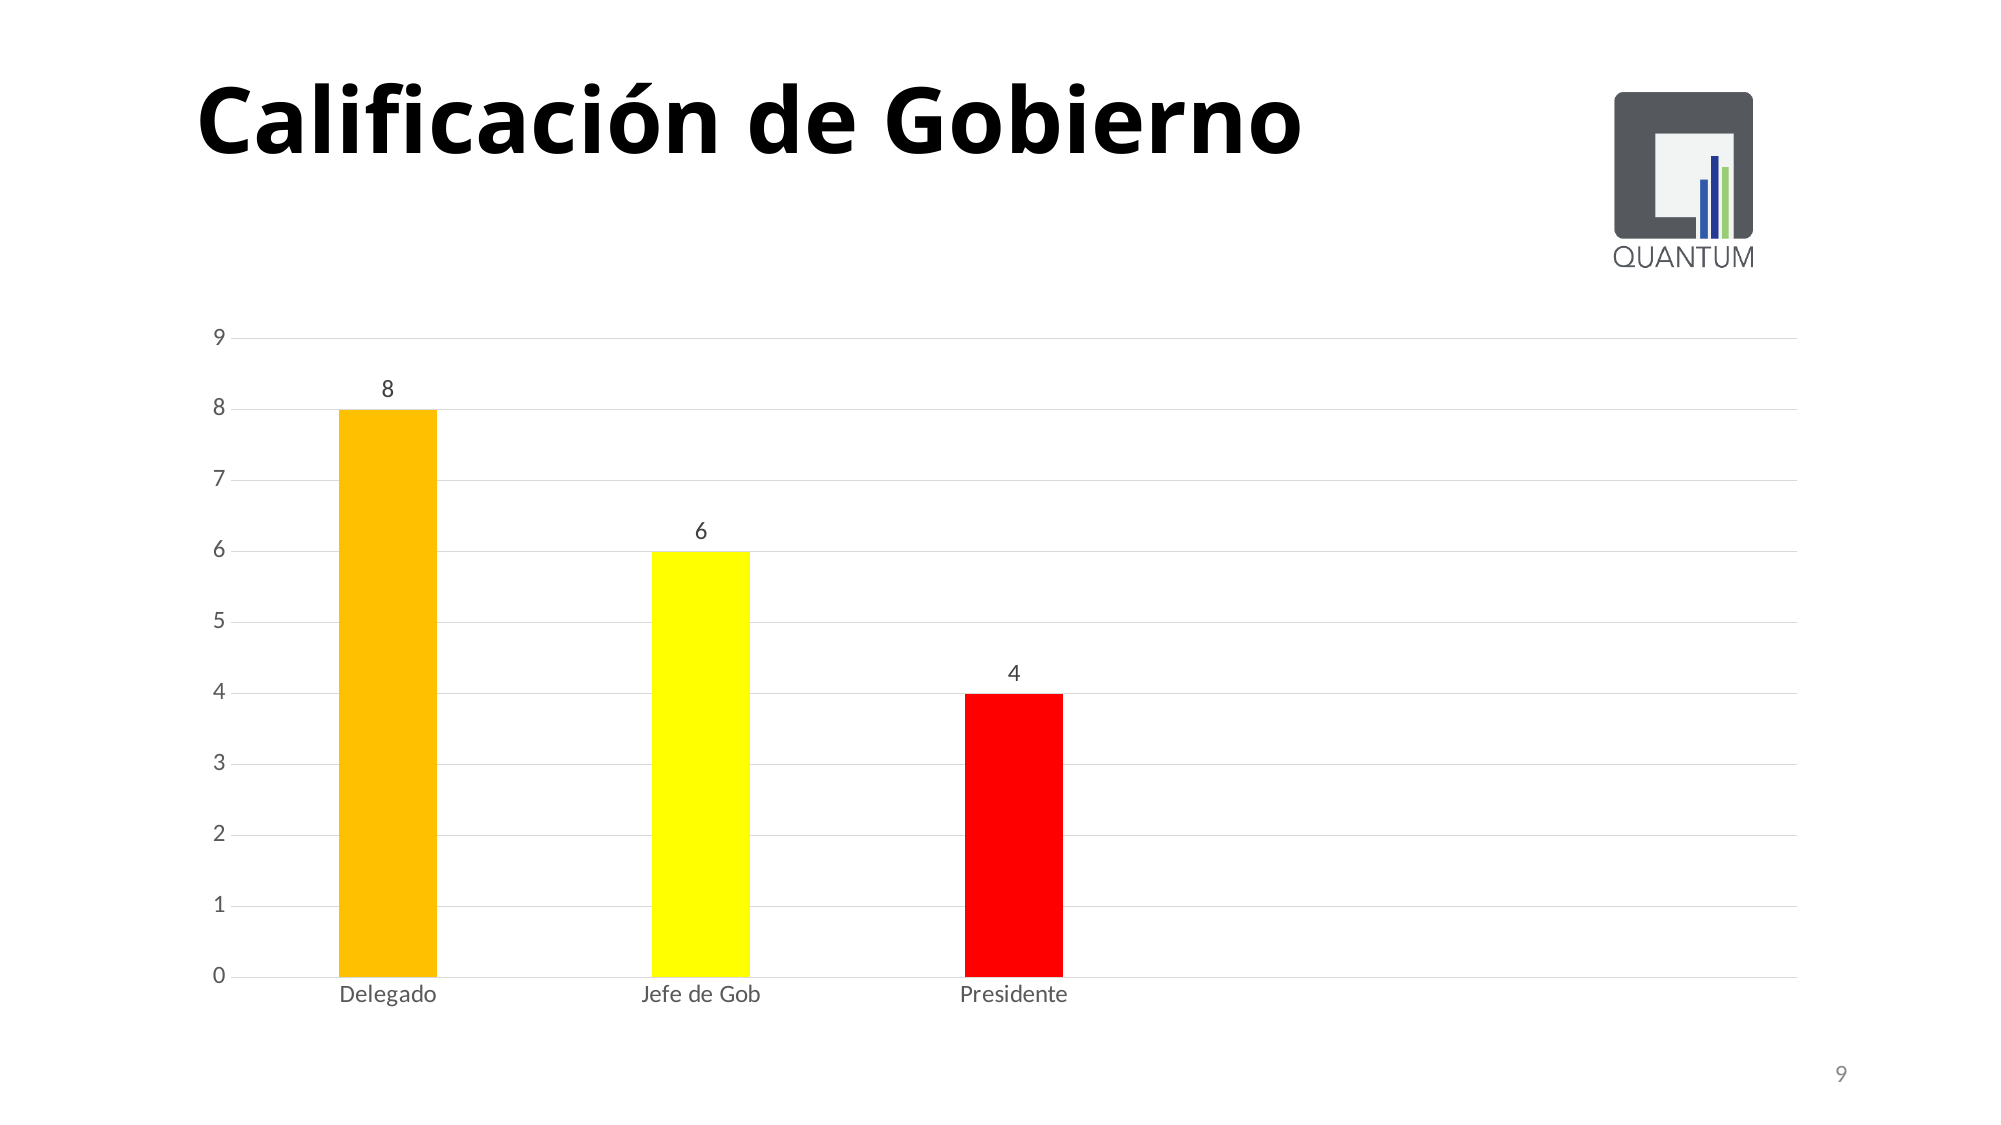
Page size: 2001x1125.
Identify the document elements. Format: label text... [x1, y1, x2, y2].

picture [1609, 90, 1757, 271]
slide_number 9 [1412, 1042, 1863, 1103]
title Calificación de Gobierno [180, 48, 1830, 200]
chart [179, 311, 1830, 1023]
